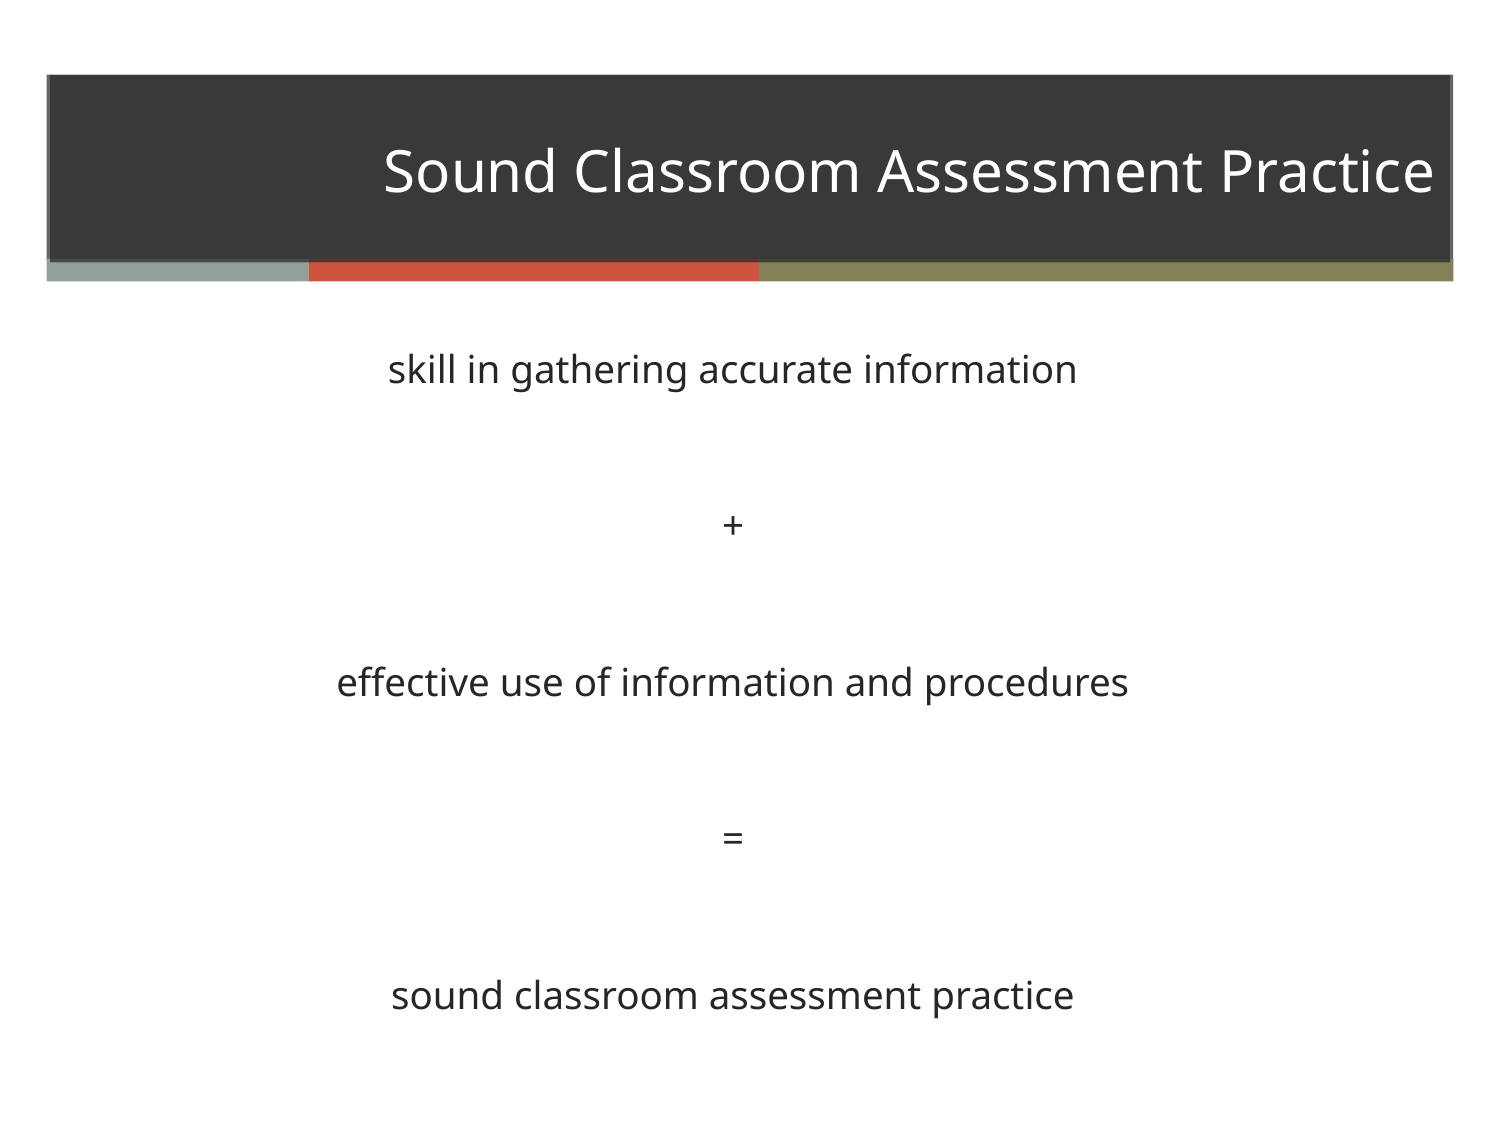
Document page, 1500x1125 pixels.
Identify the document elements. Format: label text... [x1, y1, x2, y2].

title Sound Classroom Assessment Practice [50, 75, 1450, 263]
list skill in gathering accurate information + effective use of information and procedures = sound classroom assessment practice [171, 337, 1283, 1025]
